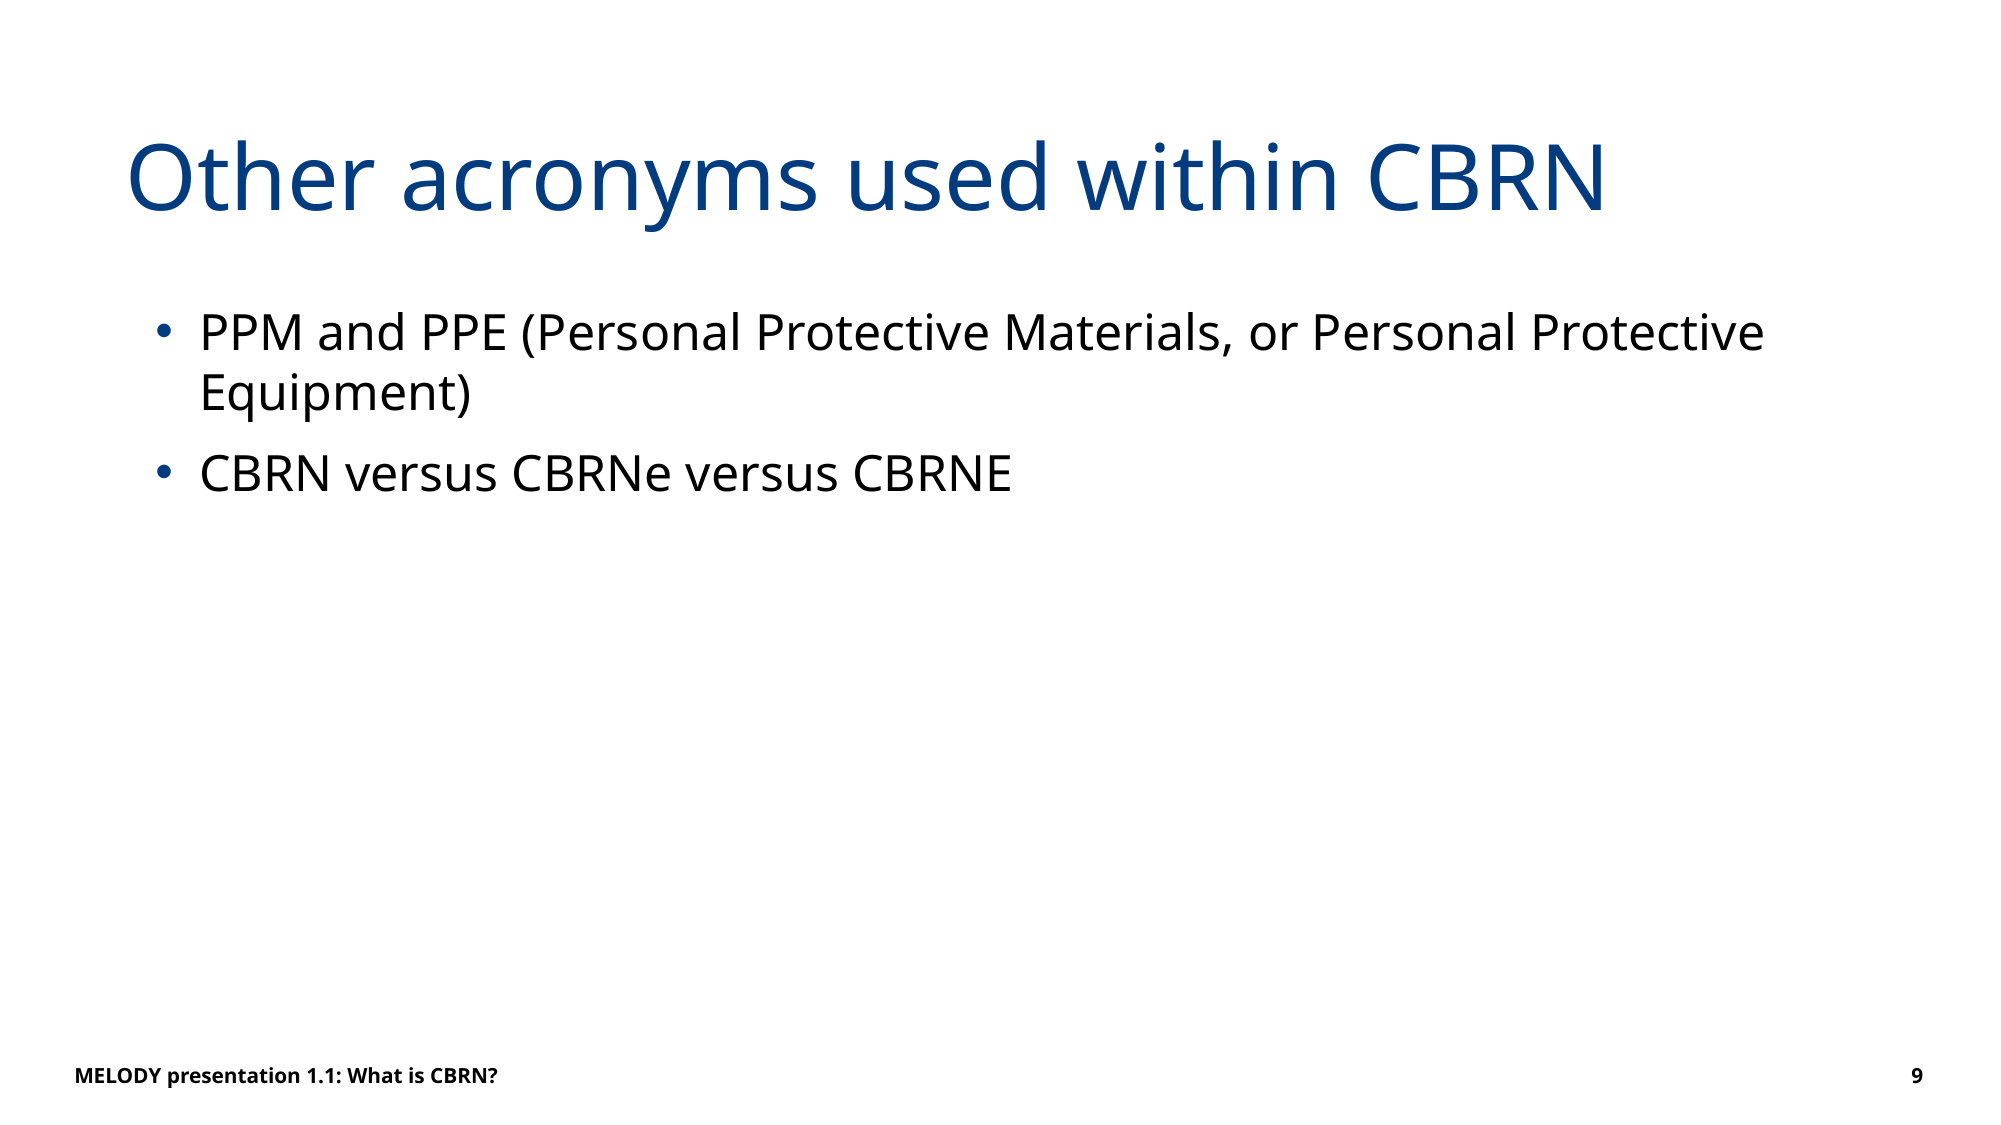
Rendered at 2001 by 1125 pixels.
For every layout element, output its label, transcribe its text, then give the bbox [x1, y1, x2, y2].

list PPM and PPE (Personal Protective Materials, or Personal Protective Equipment) CBRN versus CBRNe versus CBRNE [125, 292, 1958, 999]
title Other acronyms used within CBRN [125, 131, 1875, 292]
slide_number 9 [1473, 1062, 1924, 1101]
footer MELODY presentation 1.1: What is CBRN? [74, 1062, 1842, 1088]
